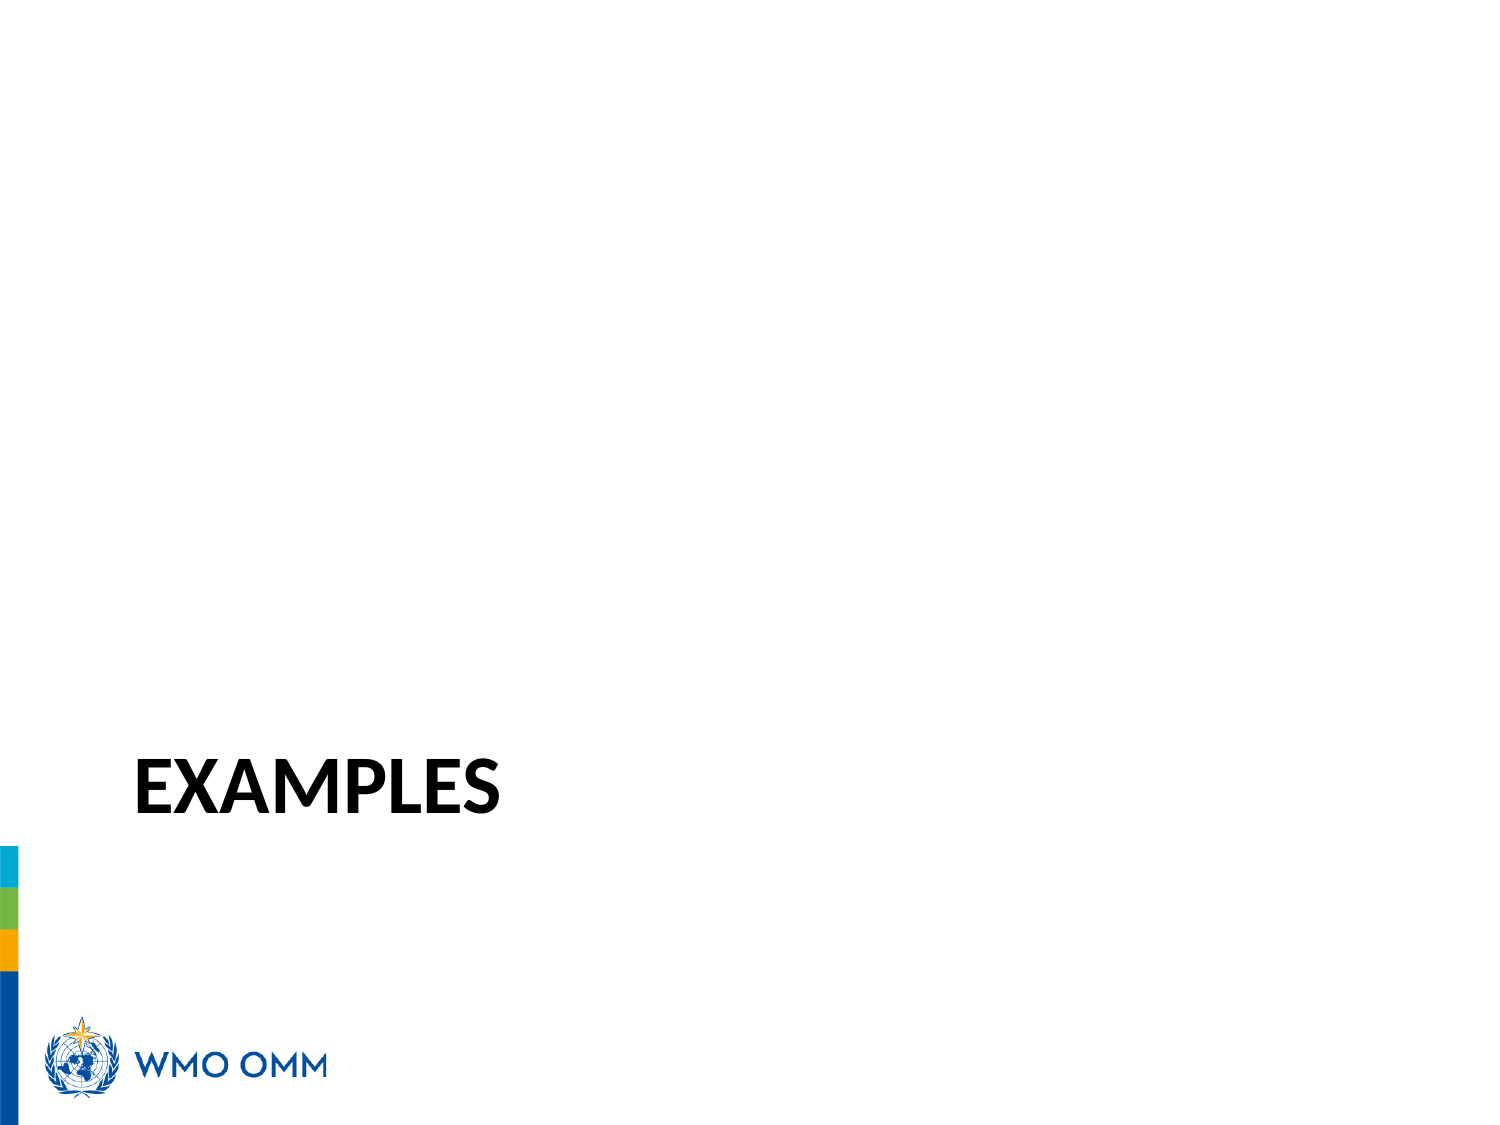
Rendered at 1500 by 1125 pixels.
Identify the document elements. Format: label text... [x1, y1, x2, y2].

picture [0, 845, 327, 1125]
title examples [118, 722, 1394, 947]
